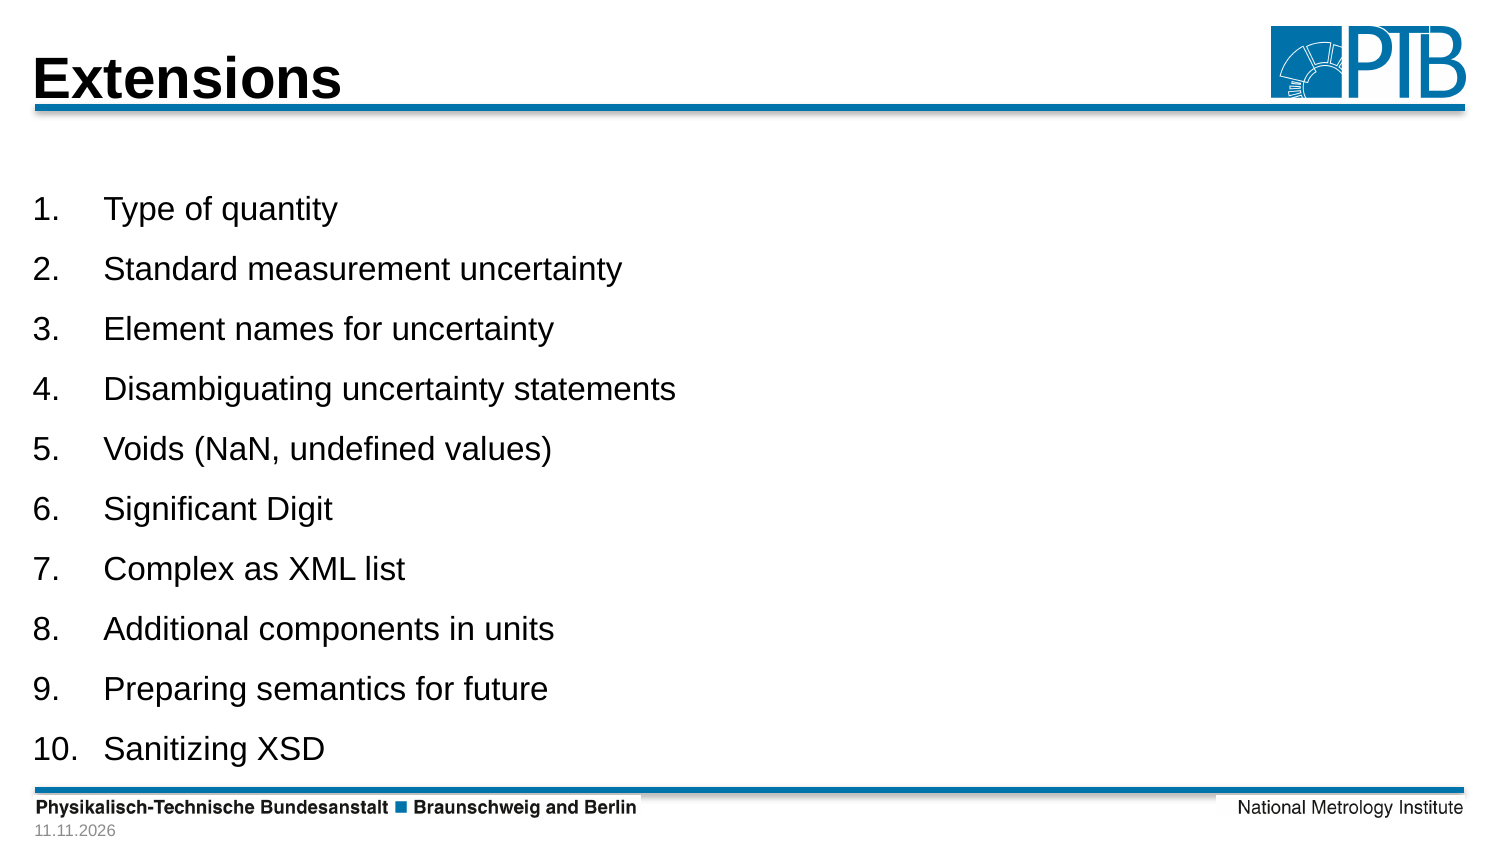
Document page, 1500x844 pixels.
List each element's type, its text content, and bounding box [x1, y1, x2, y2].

picture [1459, 26, 1467, 75]
picture [1216, 795, 1465, 819]
picture [1459, 80, 1467, 98]
list Type of quantity Standard measurement uncertainty Element names for uncertainty Disambiguating uncertainty statements Voids (NaN, undefined values) Significant Digit Complex as XML list Additional components in units Preparing semantics for future Sanitizing XSD [17, 159, 1459, 780]
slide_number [19, 815, 669, 844]
title Extensions [17, 26, 1459, 123]
picture [33, 795, 641, 815]
